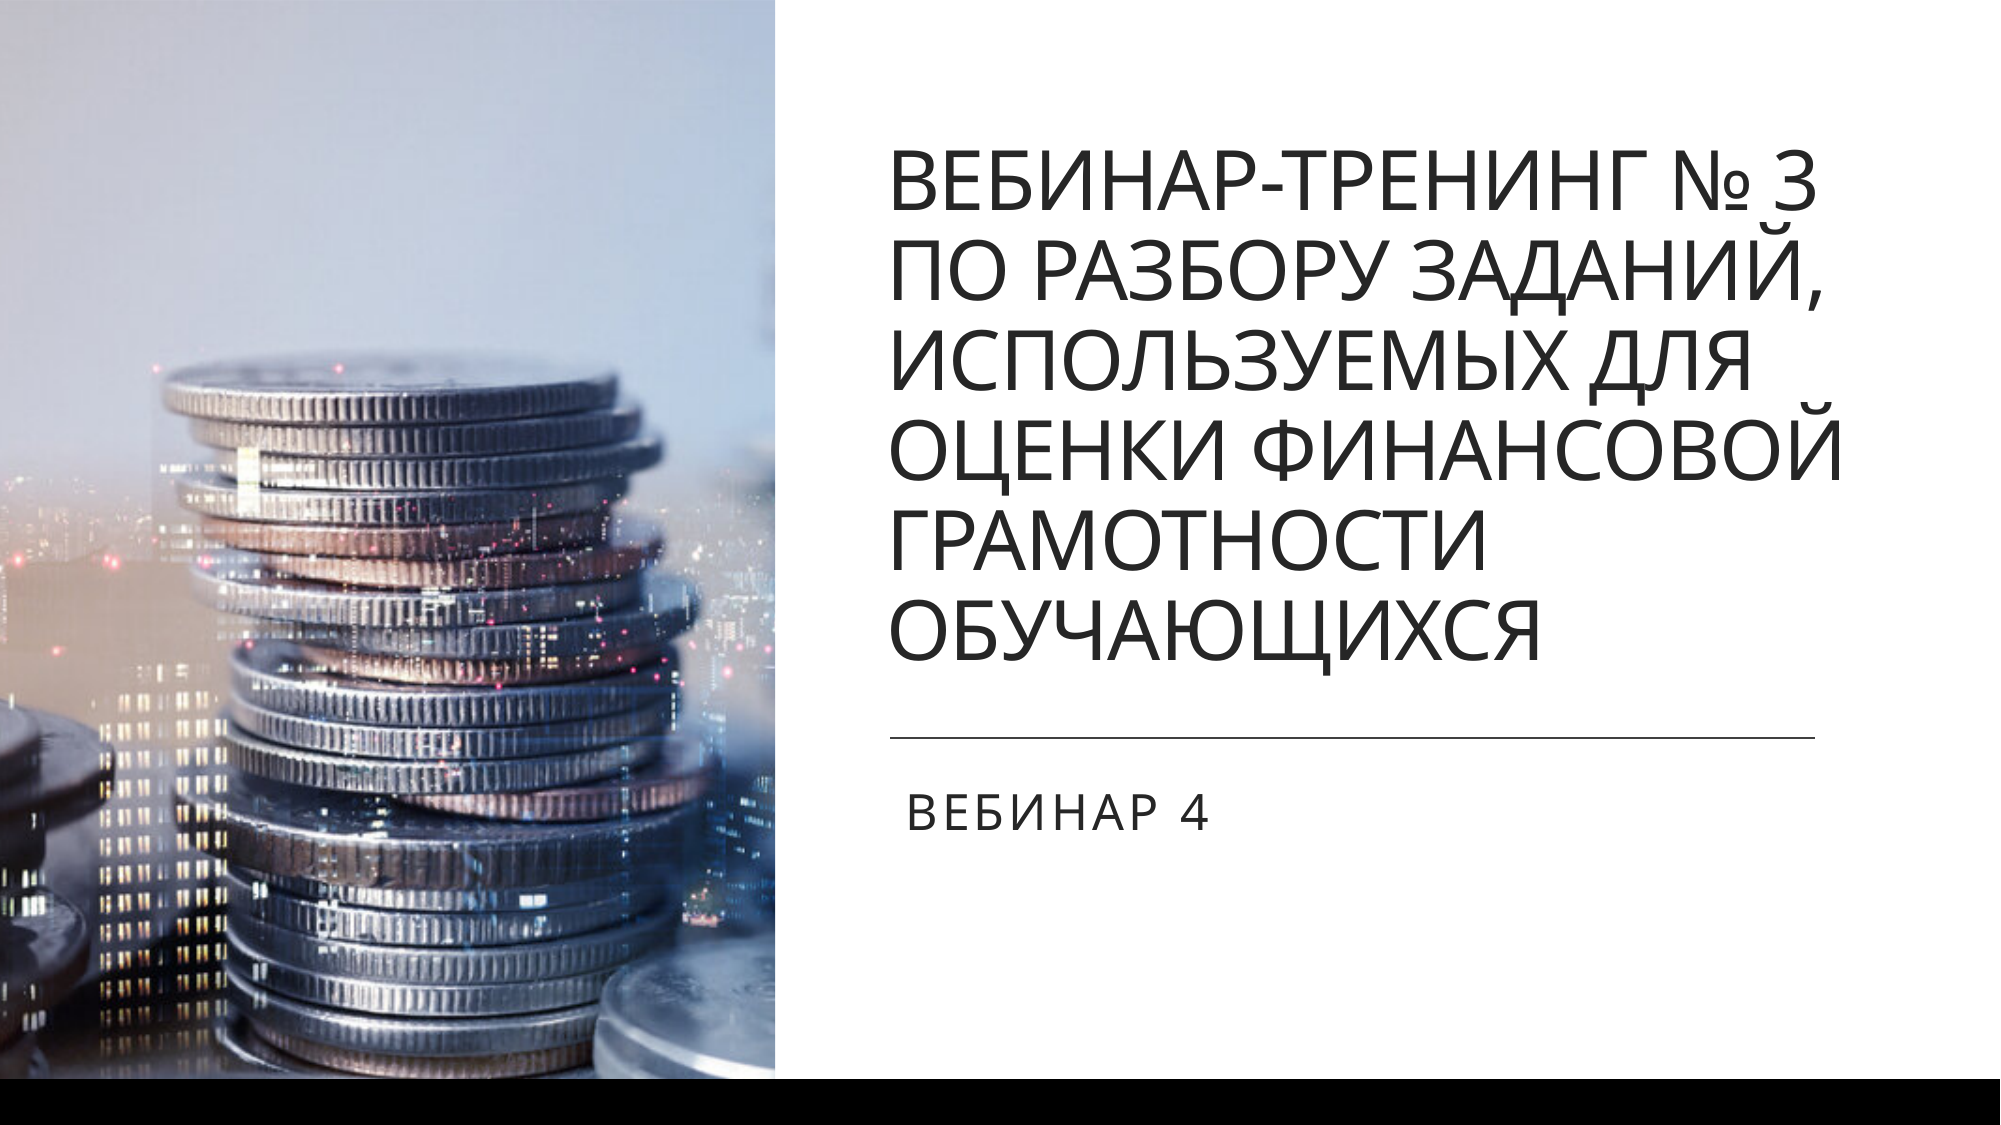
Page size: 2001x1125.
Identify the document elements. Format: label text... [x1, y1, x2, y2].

text_box [783, 1079, 2000, 1125]
text_box [782, 0, 2000, 1079]
subtitle ВЕБИНАР 4 [890, 766, 1897, 935]
title ВЕБИНАР-ТРЕНИНГ № 3 ПО РАЗБОРУ ЗАДАНИЙ, ИСПОЛЬЗУЕМЫХ ДЛЯ ОЦЕНКИ ФИНАНСОВОЙ ГРАМОТНОСТИ ОБУЧАЮЩИХСЯ [871, 80, 1875, 686]
picture [0, 0, 776, 1125]
